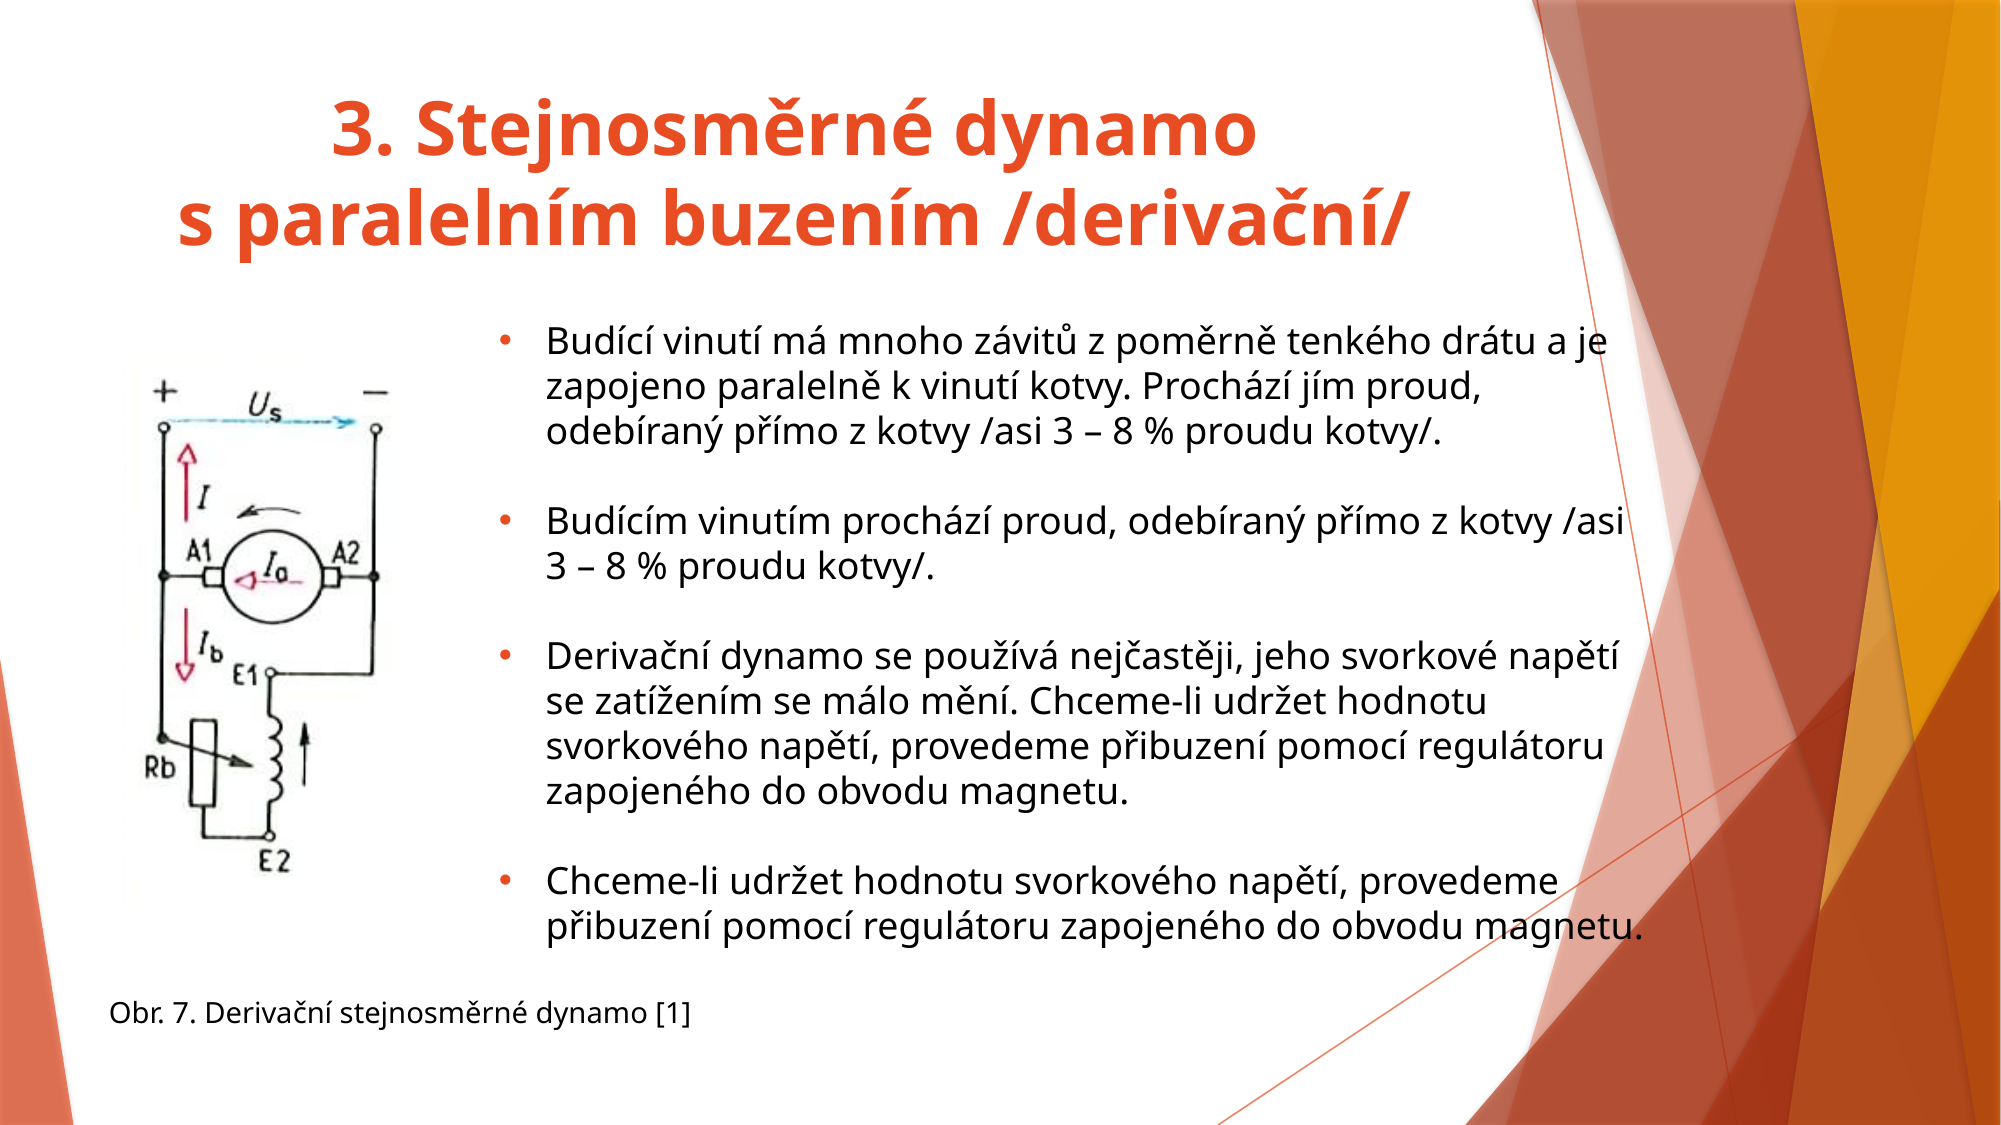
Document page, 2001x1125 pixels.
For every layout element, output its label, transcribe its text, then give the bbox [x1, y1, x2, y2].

text_box Obr. 7. Derivační stejnosměrné dynamo [1] [94, 986, 707, 1037]
text_box 3. Stejnosměrné dynamo s paralelním buzením /derivační/ [68, 73, 1523, 269]
picture [123, 352, 416, 905]
text_box Budící vinutí má mnoho závitů z poměrně tenkého drátu a je zapojeno paralelně k vinutí kotvy. Prochází jím proud, odebíraný přímo z kotvy /asi 3 – 8 % proudu kotvy/. Budícím vinutím prochází proud, odebíraný přímo z kotvy /asi 3 – 8 % proudu kotvy/. Derivační dynamo se používá nejčastěji, jeho svorkové napětí se zatížením se málo mění. Chceme-li udržet hodnotu svorkového napětí, provedeme přibuzení pomocí regulátoru zapojeného do obvodu magnetu. Chceme-li udržet hodnotu svorkového napětí, provedeme přibuzení pomocí regulátoru zapojeného do obvodu magnetu. [483, 309, 1668, 1125]
